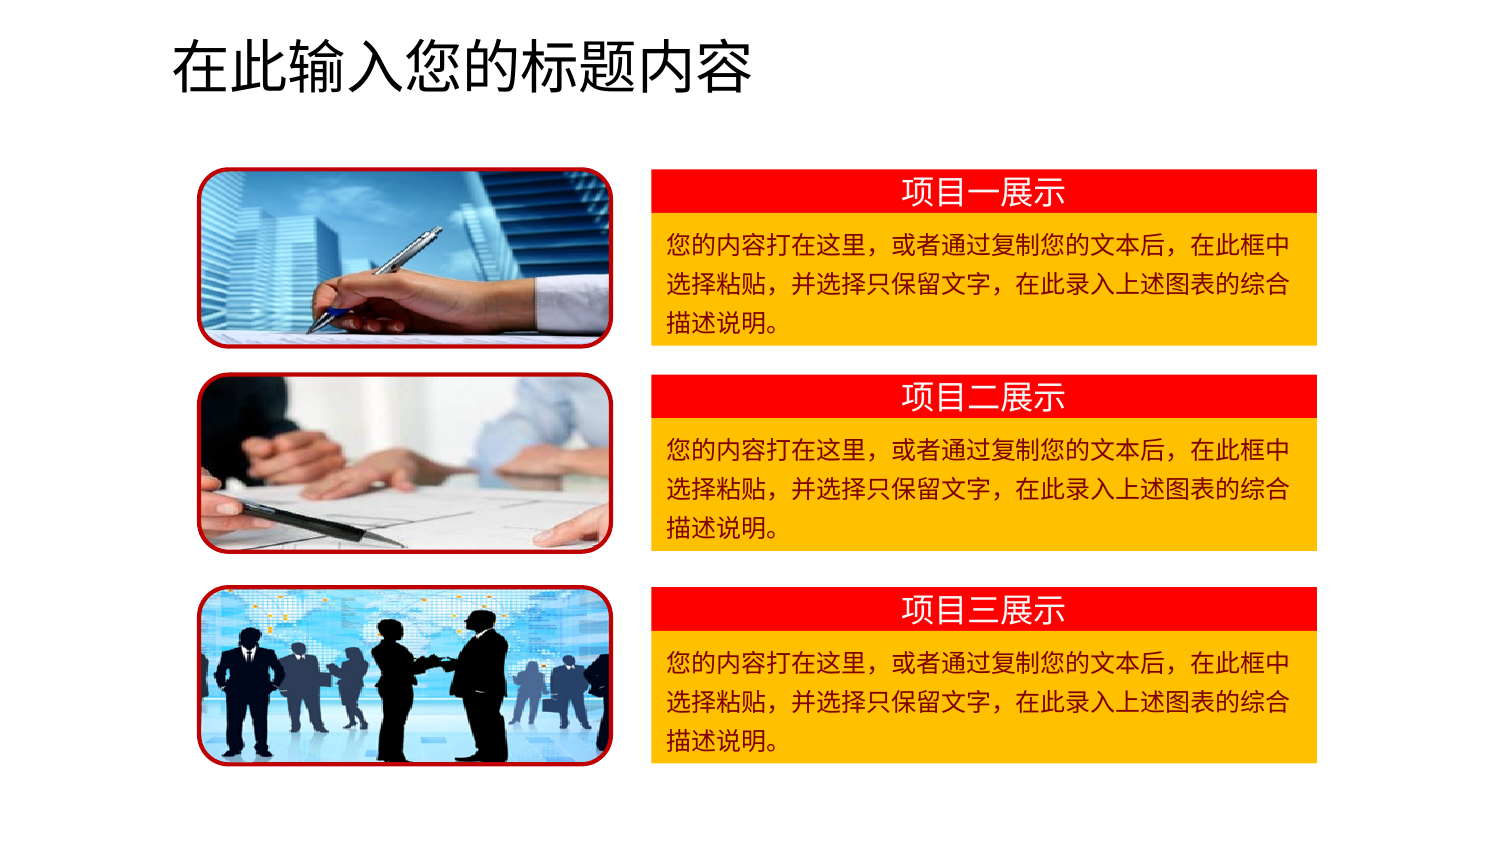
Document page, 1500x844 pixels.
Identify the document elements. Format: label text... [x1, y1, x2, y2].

text_box 在此输入您的标题内容 [156, 22, 793, 108]
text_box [651, 374, 1318, 552]
text_box [196, 167, 614, 349]
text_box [651, 169, 1318, 346]
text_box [651, 586, 1318, 764]
text_box [196, 372, 614, 554]
text_box [196, 585, 614, 767]
